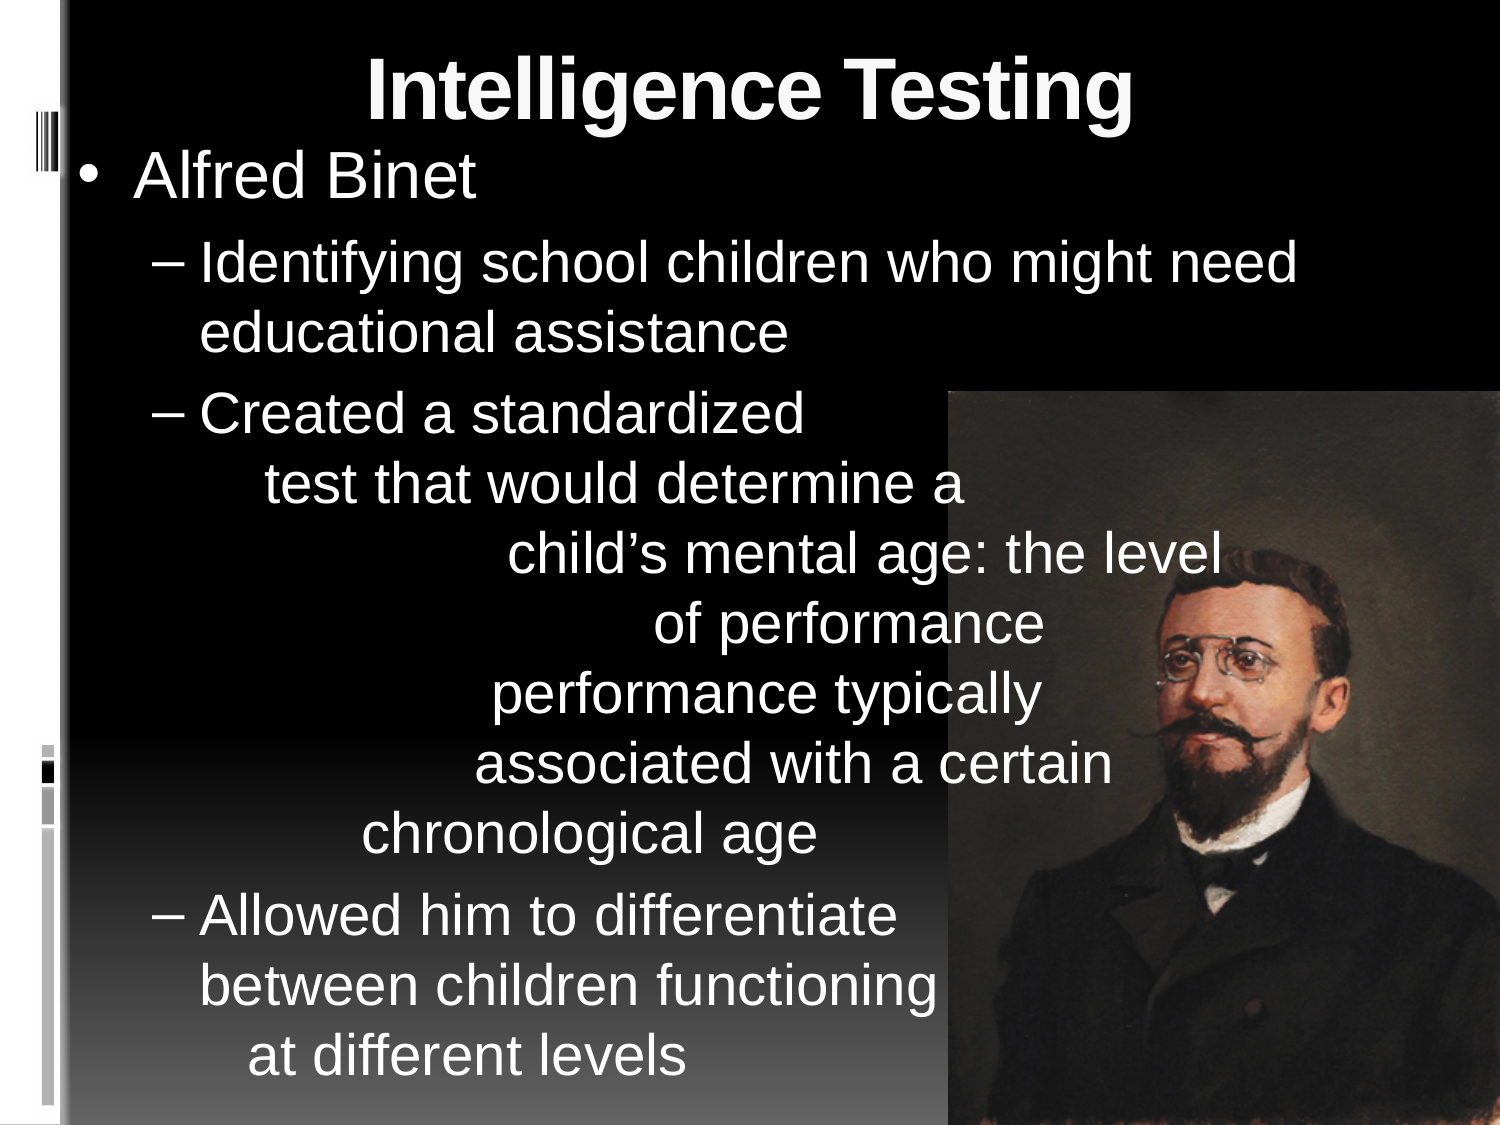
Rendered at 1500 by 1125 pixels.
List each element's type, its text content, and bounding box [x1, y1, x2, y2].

title Intelligence Testing [0, 24, 1500, 175]
text_box Alfred Binet Identifying school children who might need educational assistance Created a standardized test that would determine a child’s mental age: the level of performance performance typically associated with a certain chronological age Allowed him to differentiate between children functioning at different levels [62, 124, 1413, 868]
picture [947, 391, 1500, 1125]
